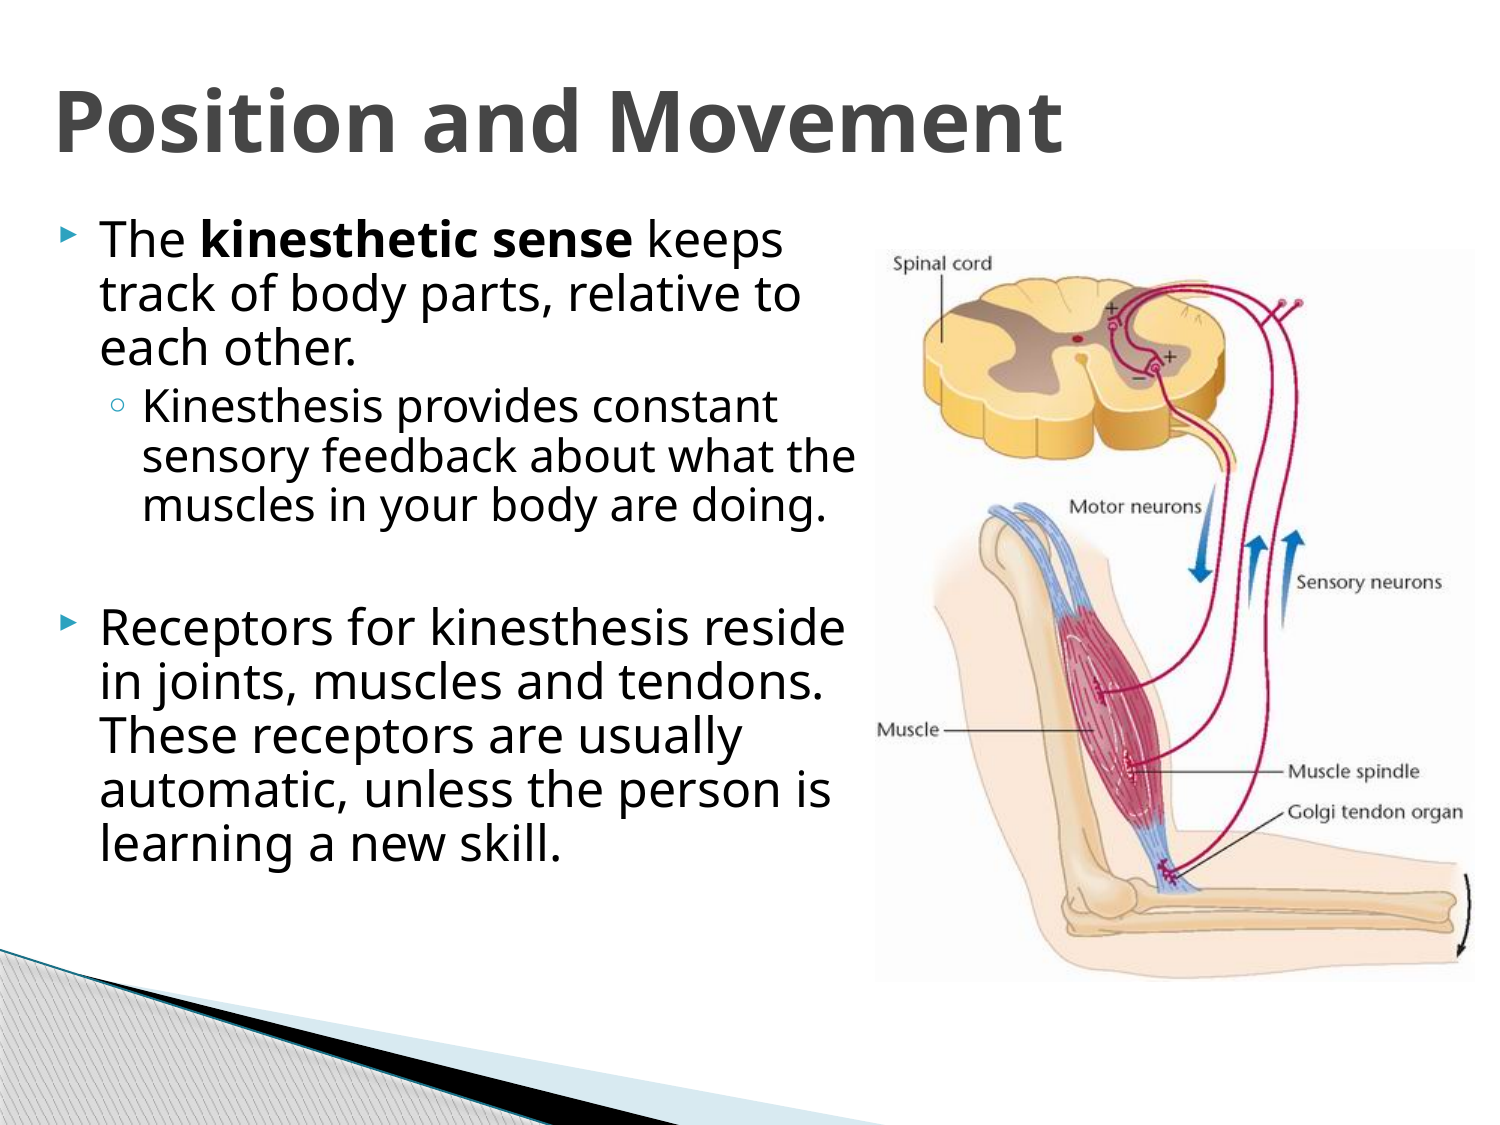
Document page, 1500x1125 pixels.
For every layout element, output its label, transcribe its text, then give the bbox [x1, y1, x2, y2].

title Position and Movement [37, 24, 1388, 213]
picture [874, 249, 1476, 982]
list The kinesthetic sense keeps track of body parts, relative to each other. Kinesthesis provides constant sensory feedback about what the muscles in your body are doing. Receptors for kinesthesis reside in joints, muscles and tendons. These receptors are usually automatic, unless the person is learning a new skill. [24, 207, 913, 1000]
